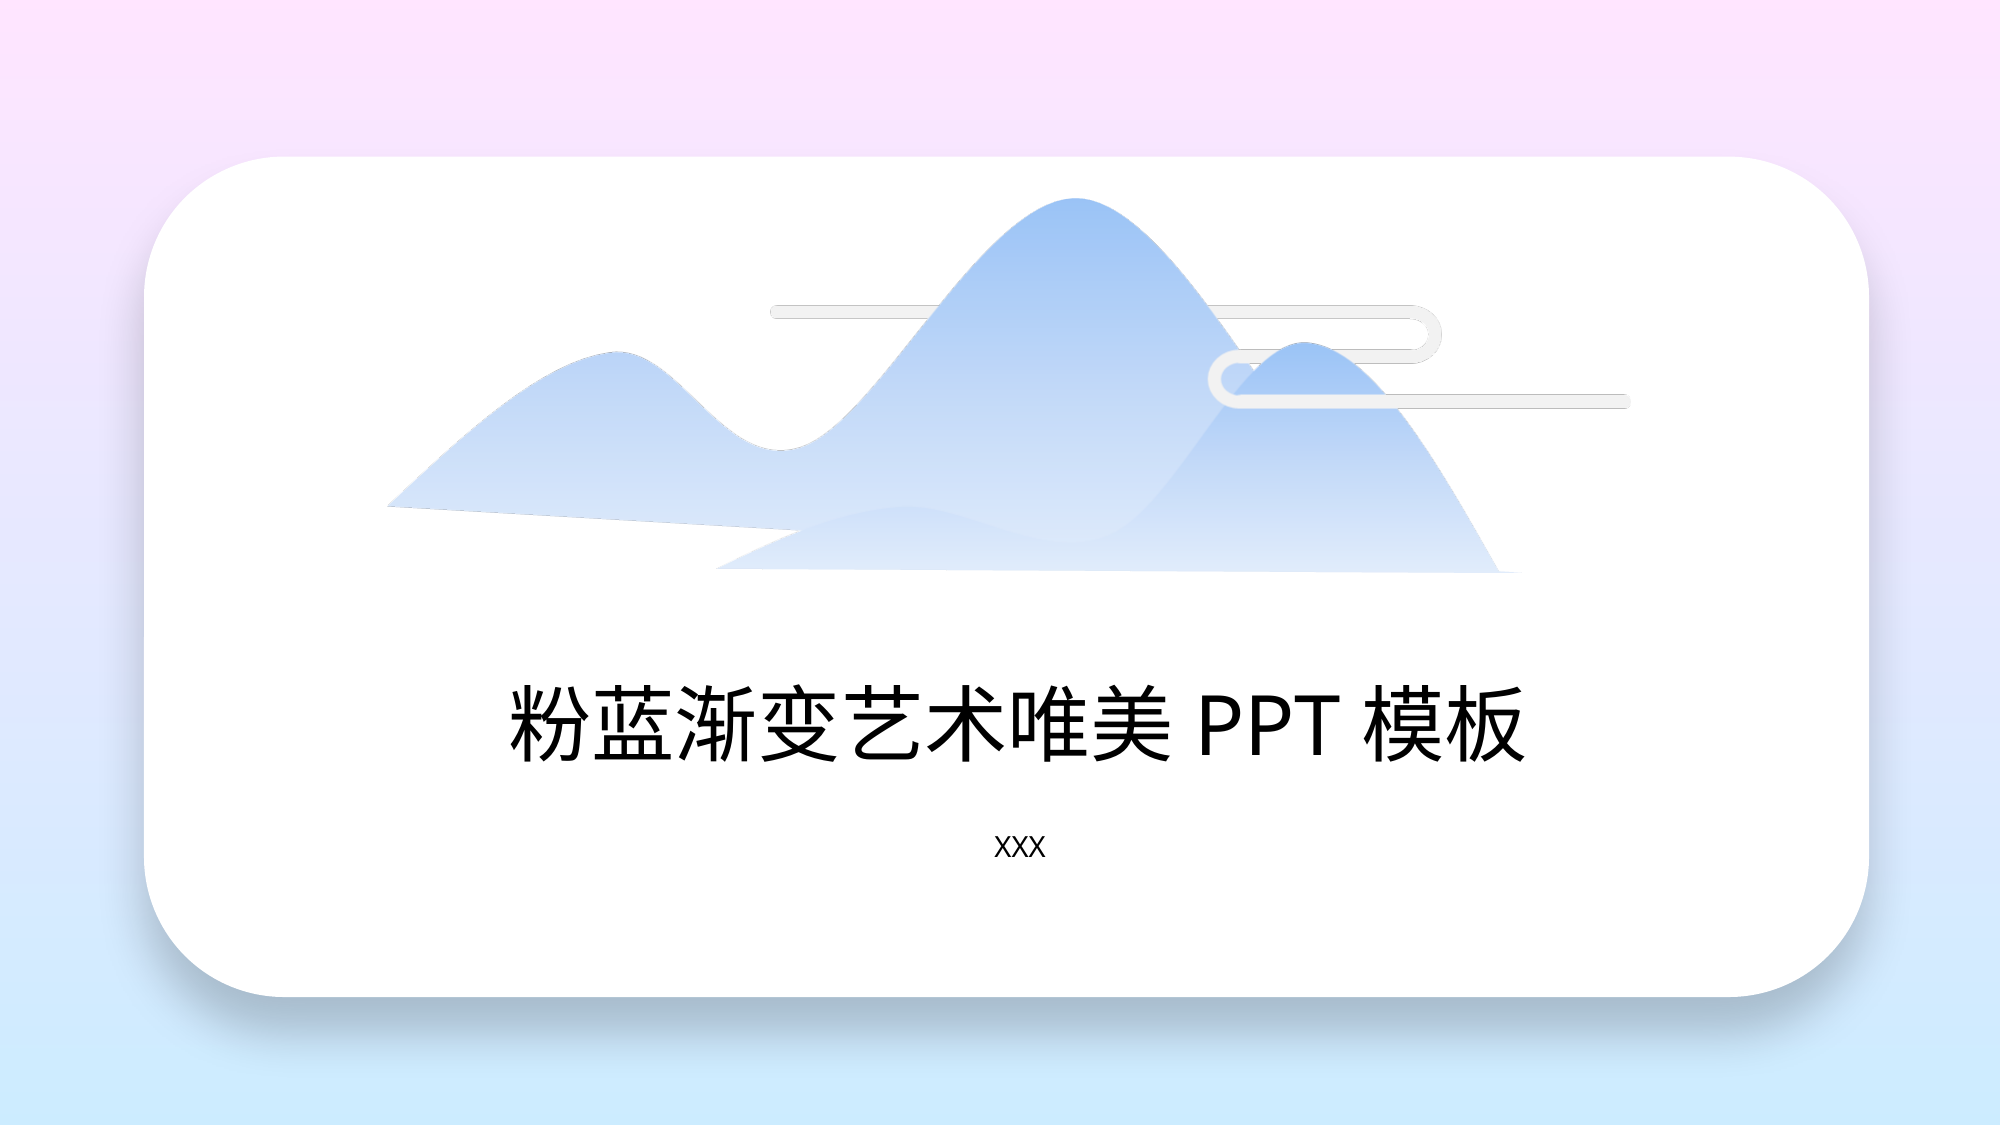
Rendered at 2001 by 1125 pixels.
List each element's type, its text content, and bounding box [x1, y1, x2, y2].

subtitle XXX [910, 825, 1131, 900]
title 粉蓝渐变艺术唯美PPT模板 [267, 675, 1768, 781]
text_box [142, 155, 1871, 999]
picture [387, 198, 1631, 573]
